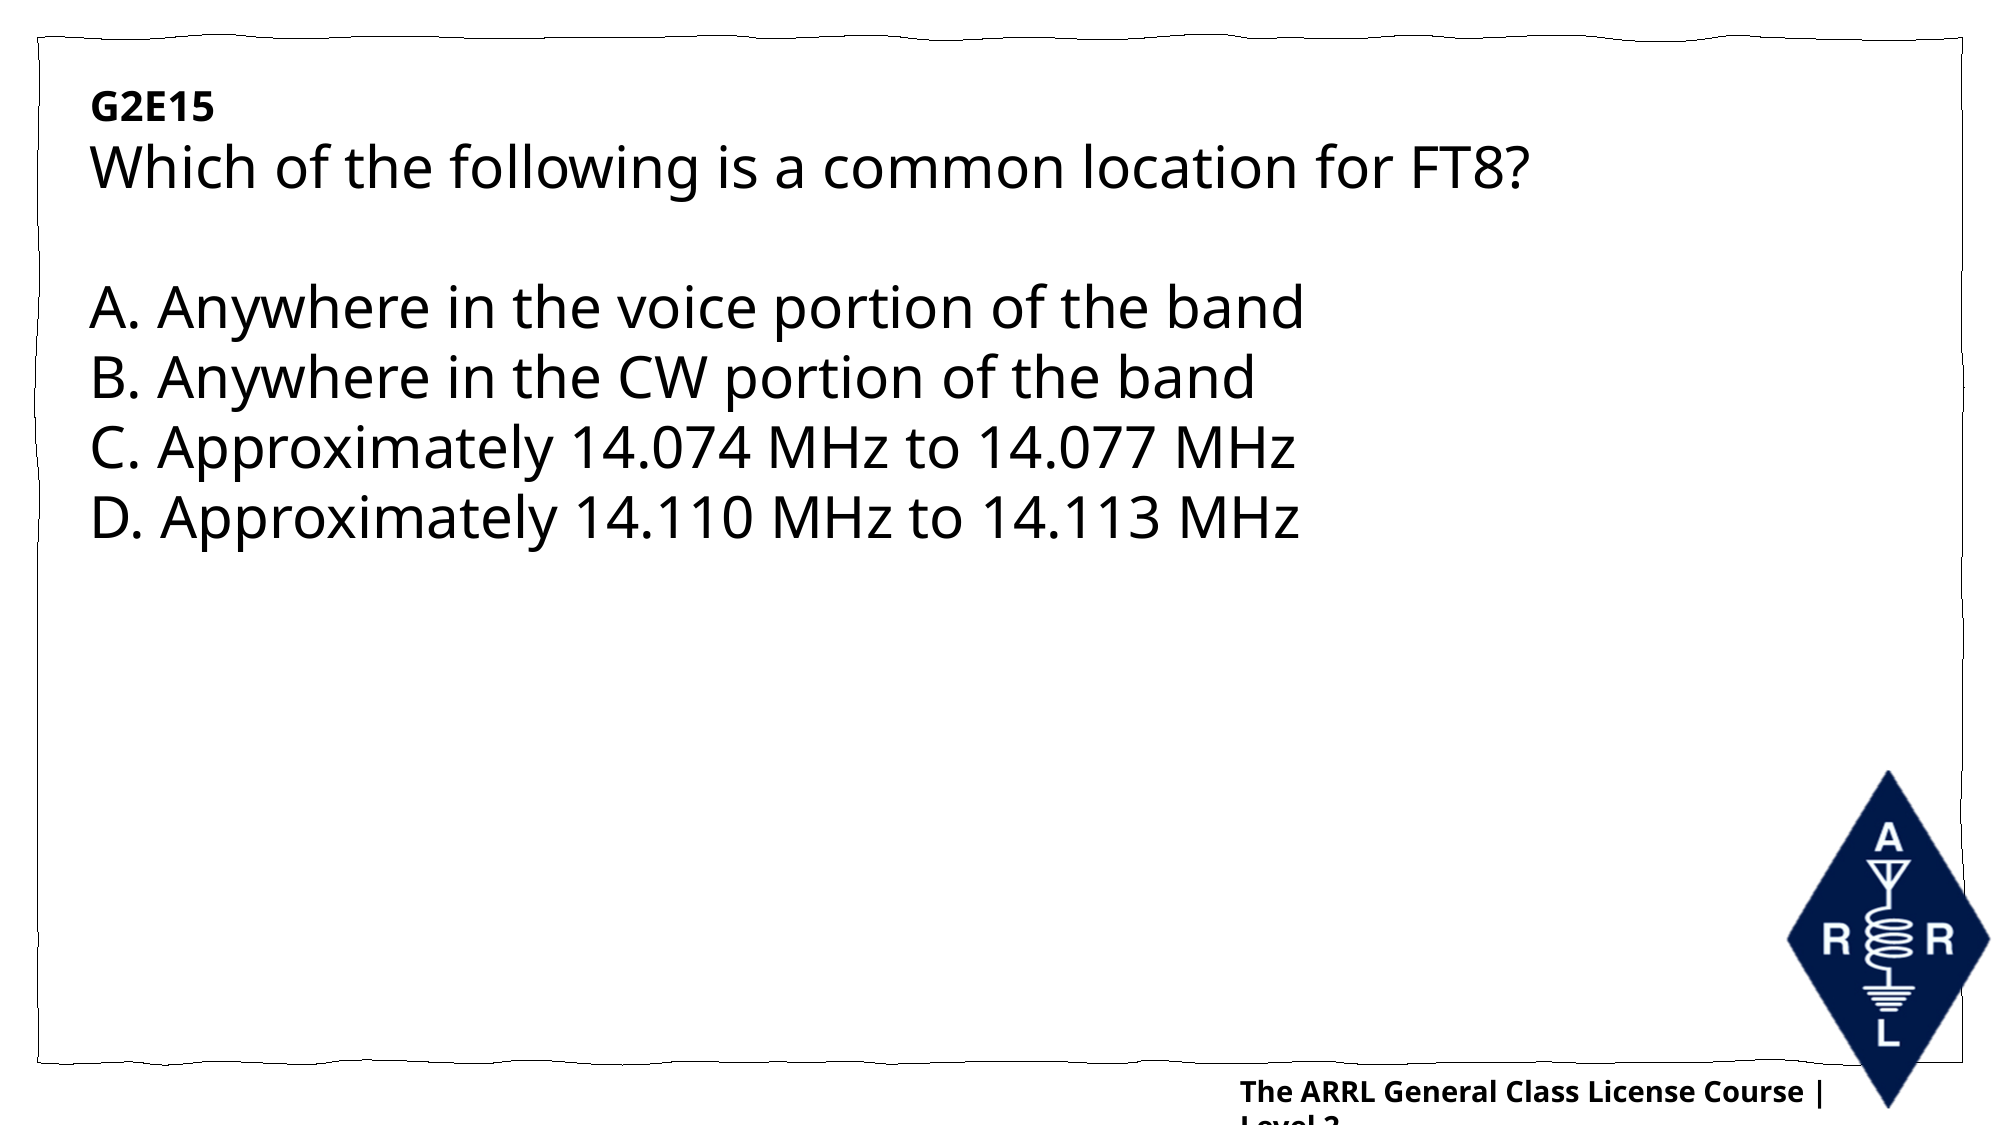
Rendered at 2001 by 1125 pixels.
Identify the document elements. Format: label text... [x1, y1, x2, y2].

text_box G2E15 Which of the following is a common location for FT8? A. Anywhere in the voice portion of the band B. Anywhere in the CW portion of the band C. Approximately 14.074 MHz to 14.077 MHz D. Approximately 14.110 MHz to 14.113 MHz [75, 72, 1850, 558]
picture [1773, 752, 1999, 1125]
